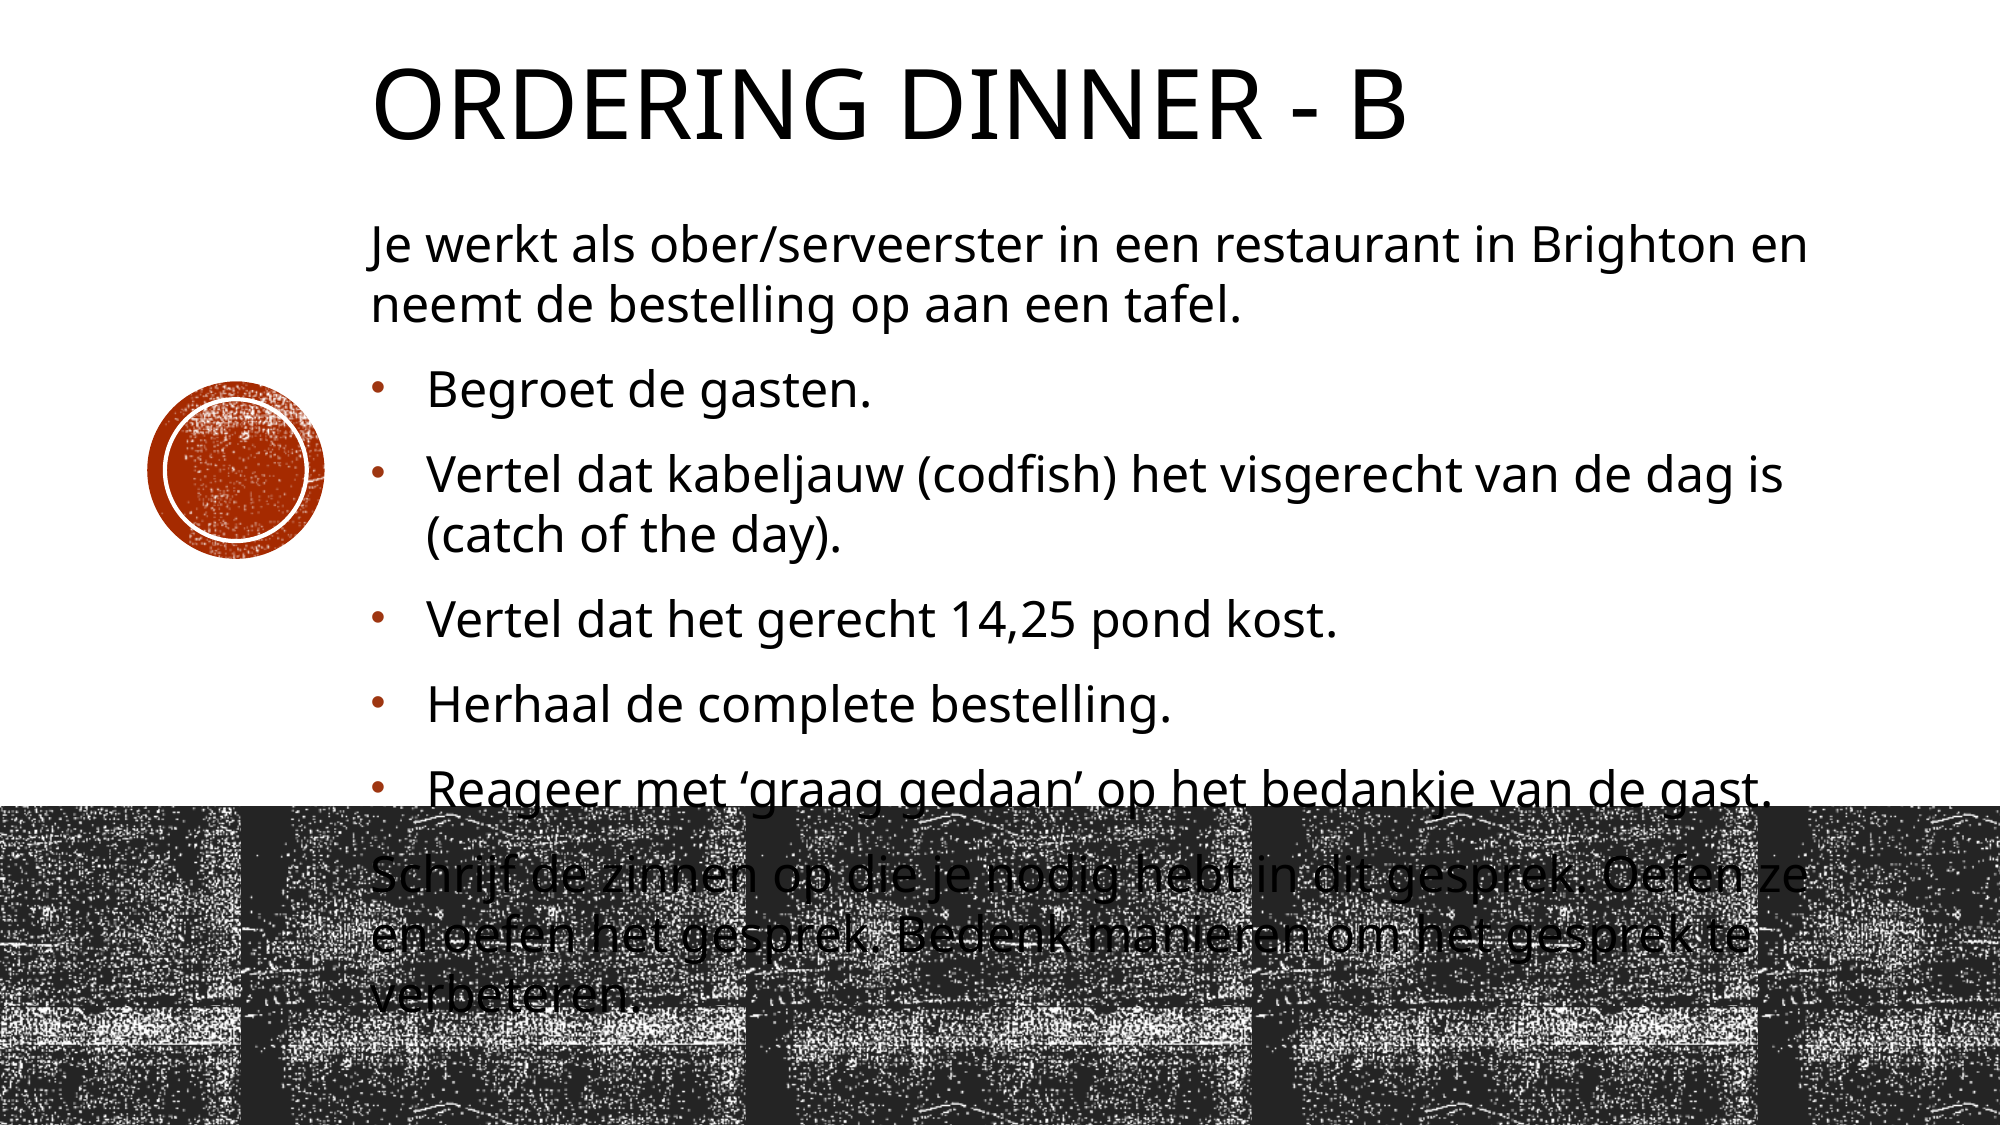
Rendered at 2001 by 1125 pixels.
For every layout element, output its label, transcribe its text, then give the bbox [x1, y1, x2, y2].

title Ordering dinner - B [355, 56, 1927, 166]
list Je werkt als ober/serveerster in een restaurant in Brighton en neemt de bestelling op aan een tafel. Begroet de gasten. Vertel dat kabeljauw (codfish) het visgerecht van de dag is (catch of the day). Vertel dat het gerecht 14,25 pond kost. Herhaal de complete bestelling. Reageer met ‘graag gedaan’ op het bedankje van de gast. Schrijf de zinnen op die je nodig hebt in dit gesprek. Oefen ze en oefen het gesprek. Bedenk manieren om het gesprek te verbeteren. [355, 204, 1841, 733]
